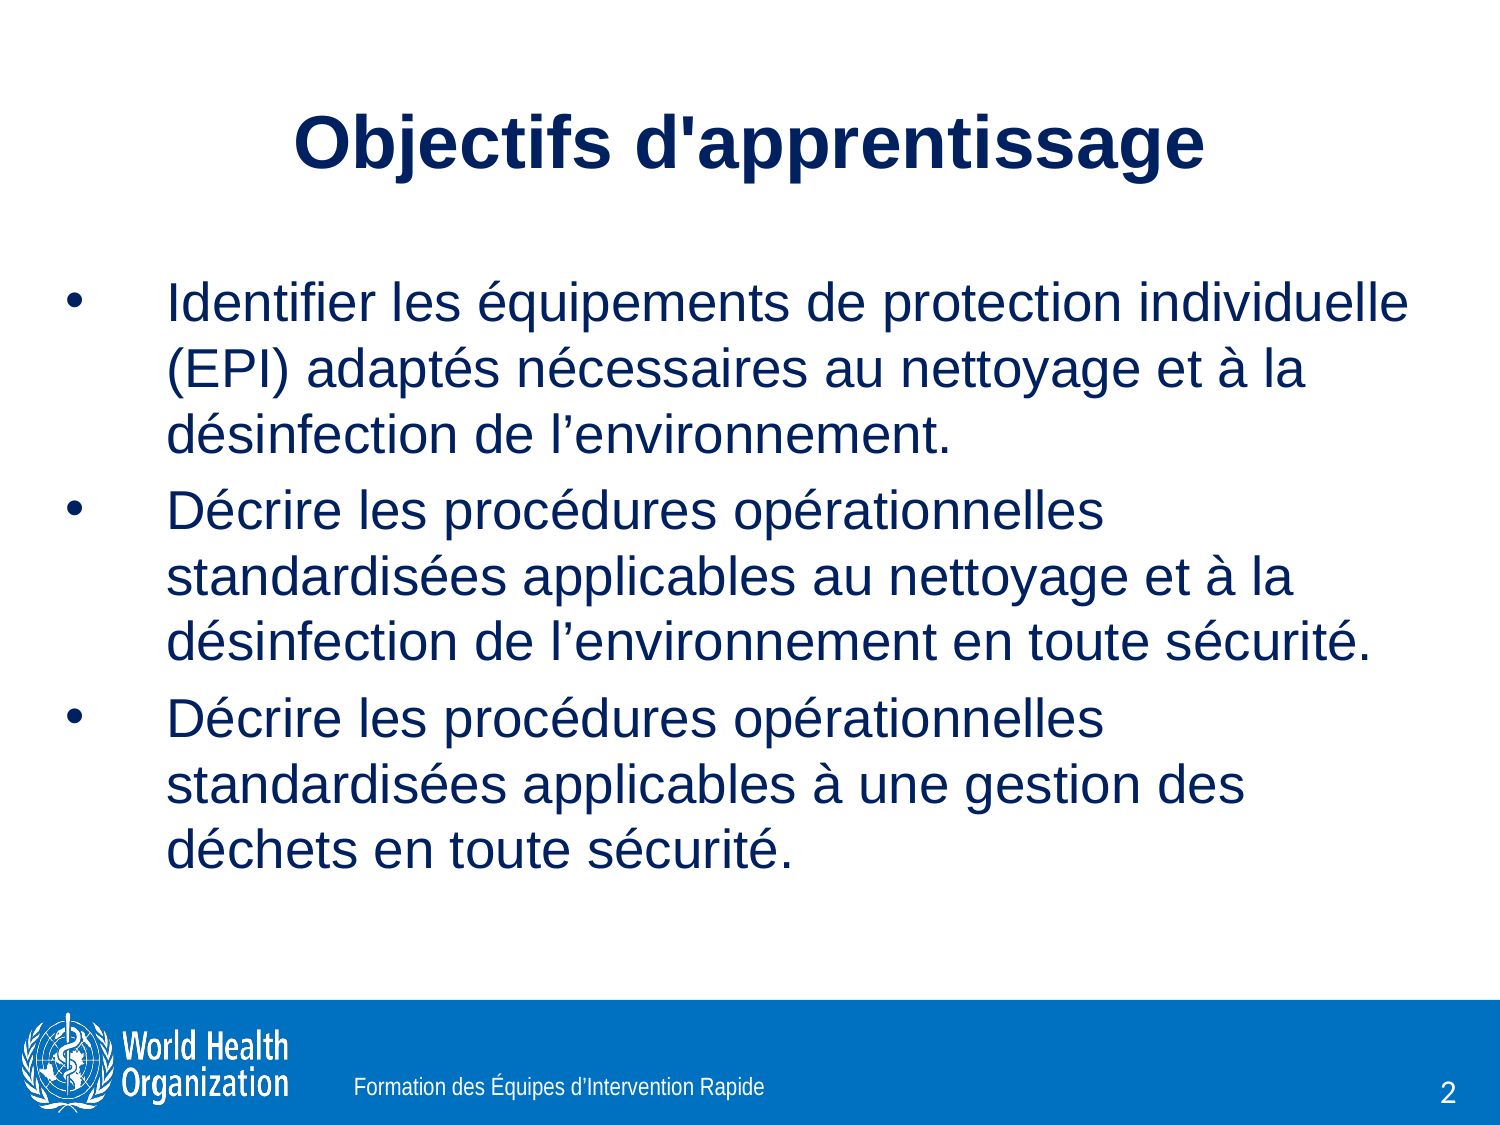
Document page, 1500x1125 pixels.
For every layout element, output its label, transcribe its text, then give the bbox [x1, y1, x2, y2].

title Objectifs d'apprentissage [75, 45, 1425, 233]
list Identifier les équipements de protection individuelle (EPI) adaptés nécessaires au nettoyage et à la désinfection de l’environnement. Décrire les procédures opérationnelles standardisées applicables au nettoyage et à la désinfection de l’environnement en toute sécurité. Décrire les procédures opérationnelles standardisées applicables à une gestion des déchets en toute sécurité. [64, 267, 1447, 976]
picture [21, 1012, 288, 1113]
